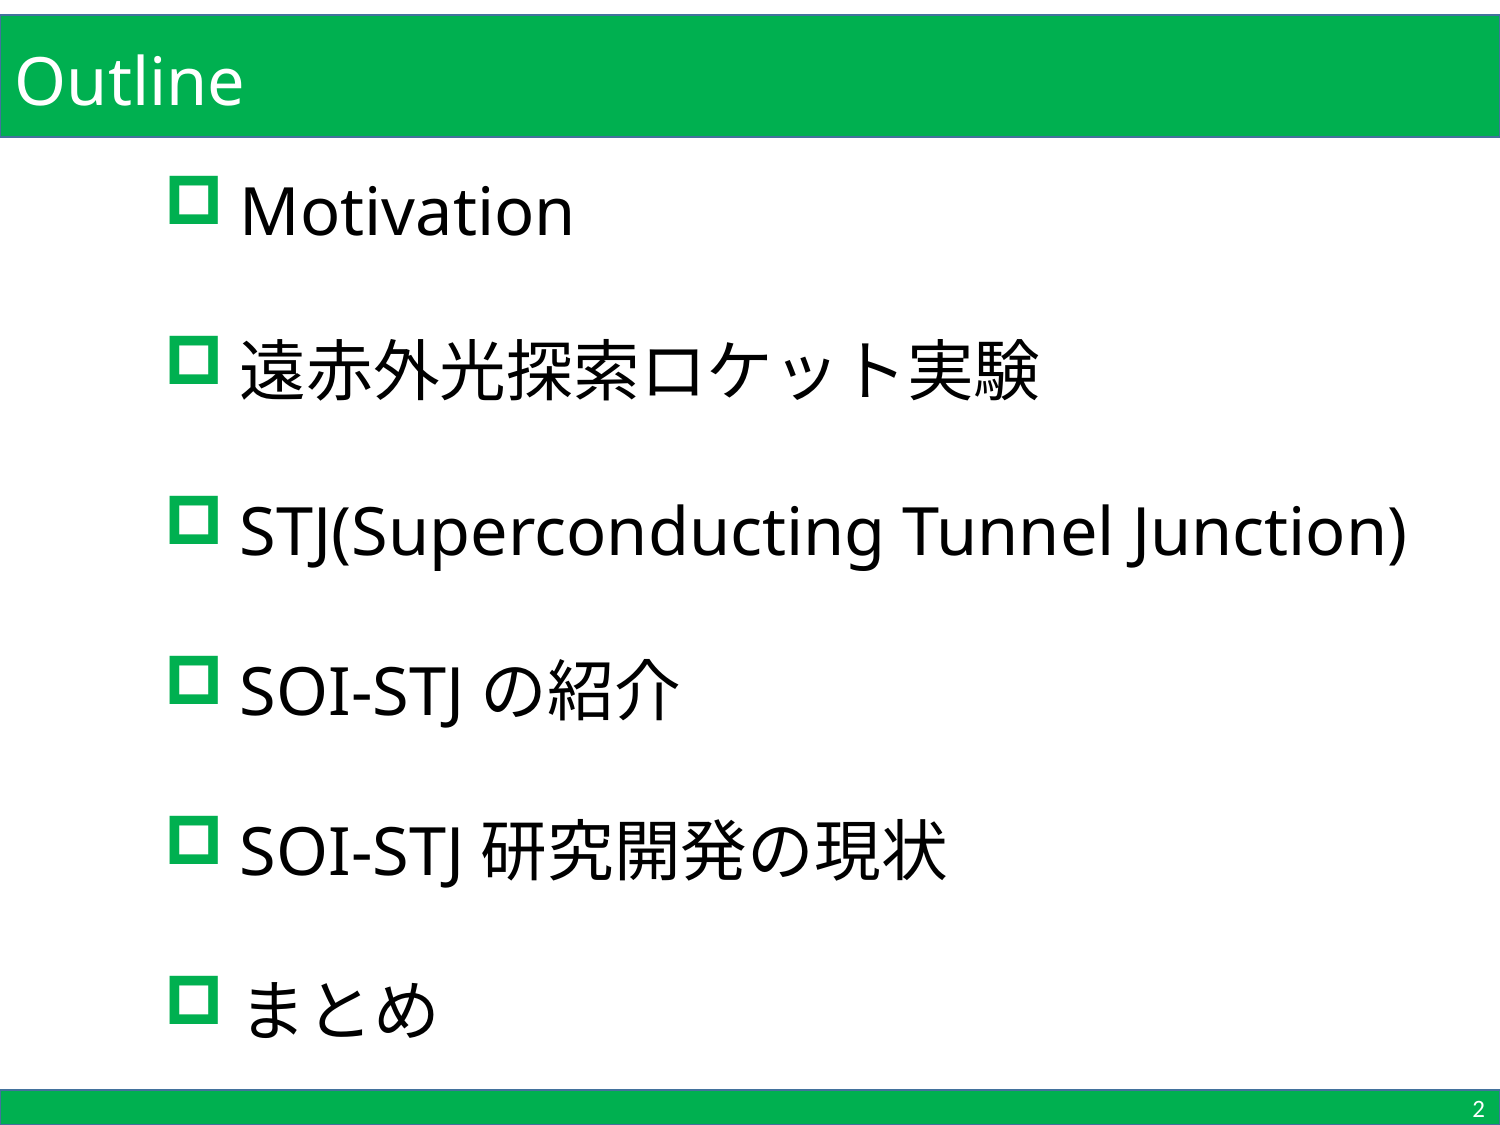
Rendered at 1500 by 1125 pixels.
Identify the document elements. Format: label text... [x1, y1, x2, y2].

text_box [0, 14, 1500, 138]
text_box Outline [0, 31, 1207, 126]
text_box Motivation 遠赤外光探索ロケット実験 STJ(Superconducting Tunnel Junction) SOI-STJの紹介 SOI-STJ研究開発の現状 まとめ [0, 161, 1500, 1125]
